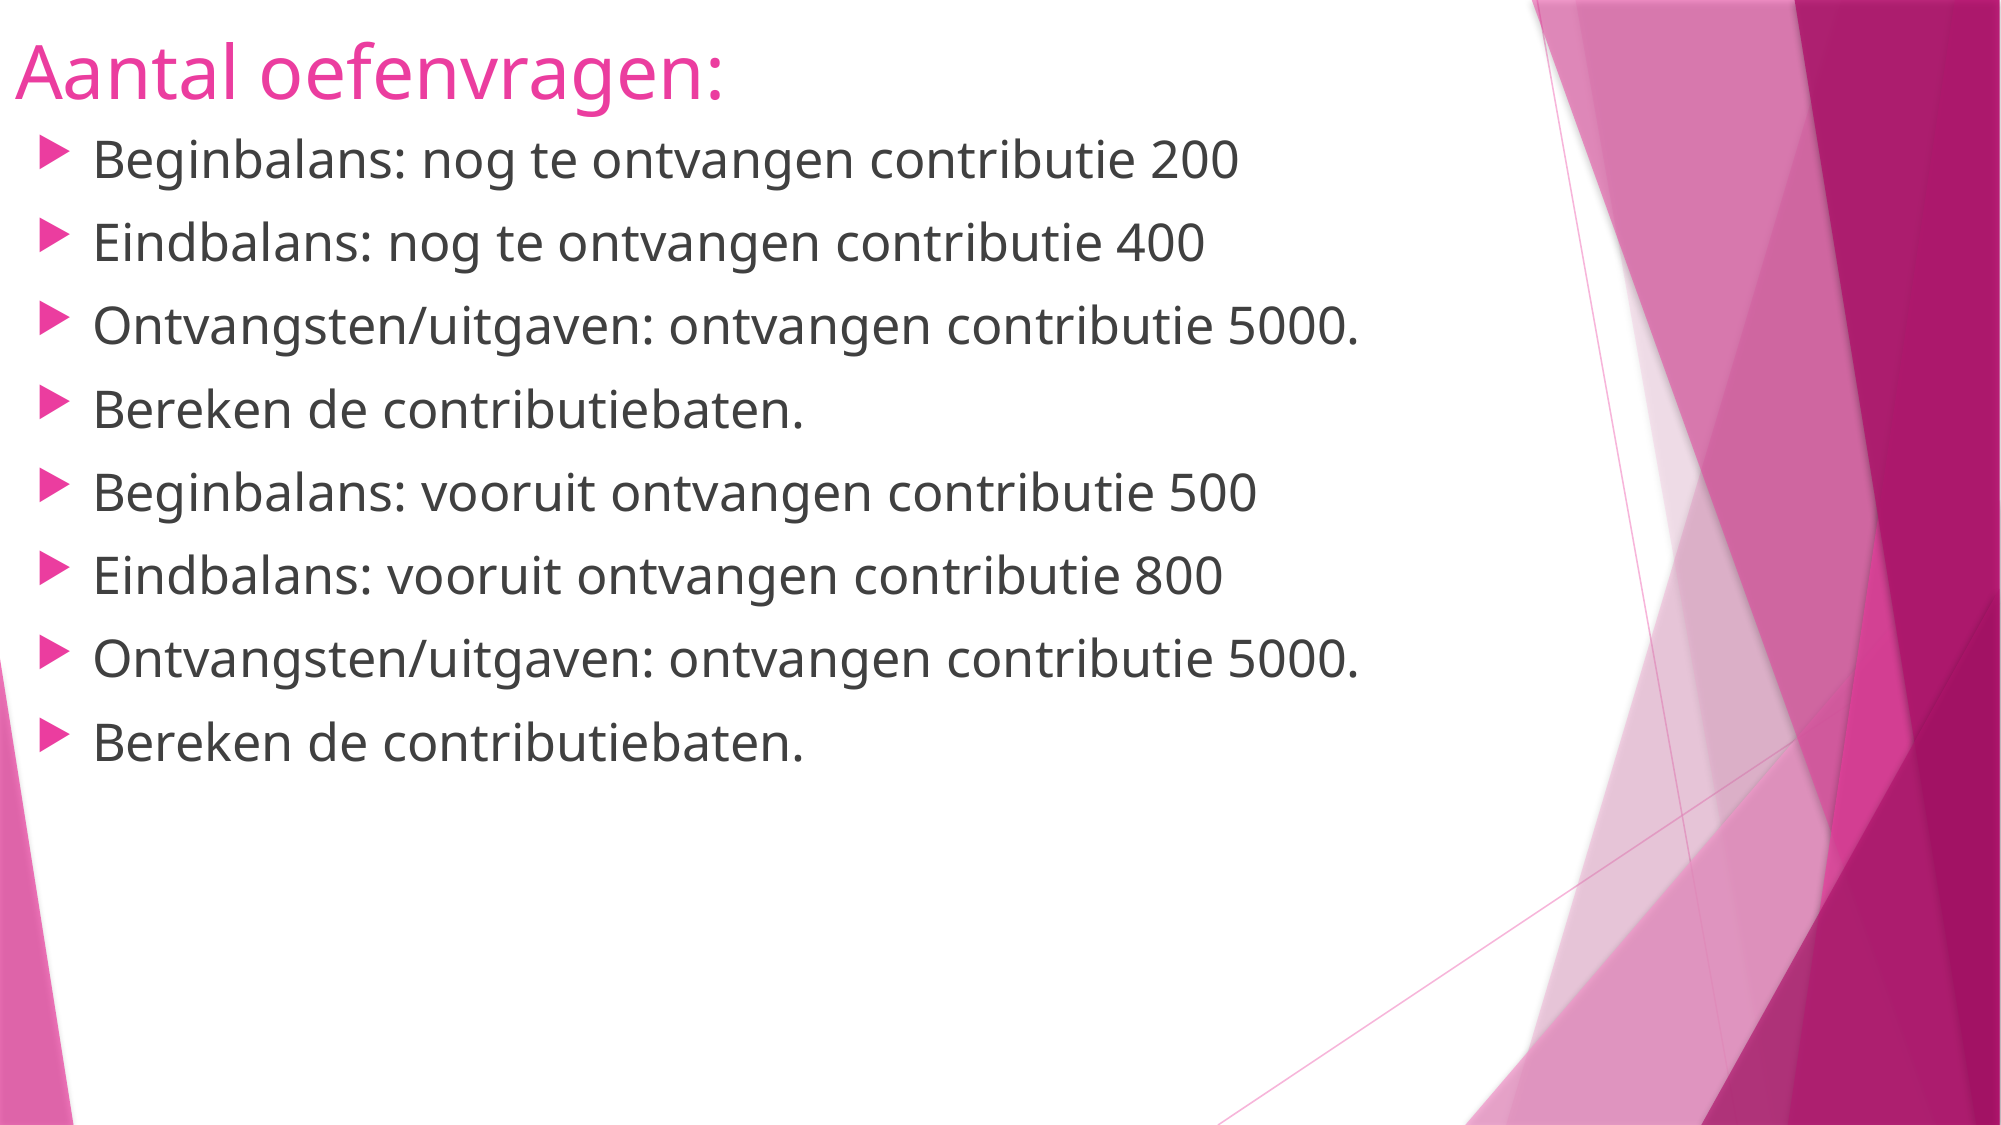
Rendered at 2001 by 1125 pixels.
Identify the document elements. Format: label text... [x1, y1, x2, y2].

title Aantal oefenvragen: [0, 16, 1522, 317]
list Beginbalans: nog te ontvangen contributie 200 Eindbalans: nog te ontvangen contributie 400 Ontvangsten/uitgaven: ontvangen contributie 5000. Bereken de contributiebaten. Beginbalans: vooruit ontvangen contributie 500 Eindbalans: vooruit ontvangen contributie 800 Ontvangsten/uitgaven: ontvangen contributie 5000. Bereken de contributiebaten. [20, 118, 1609, 1069]
